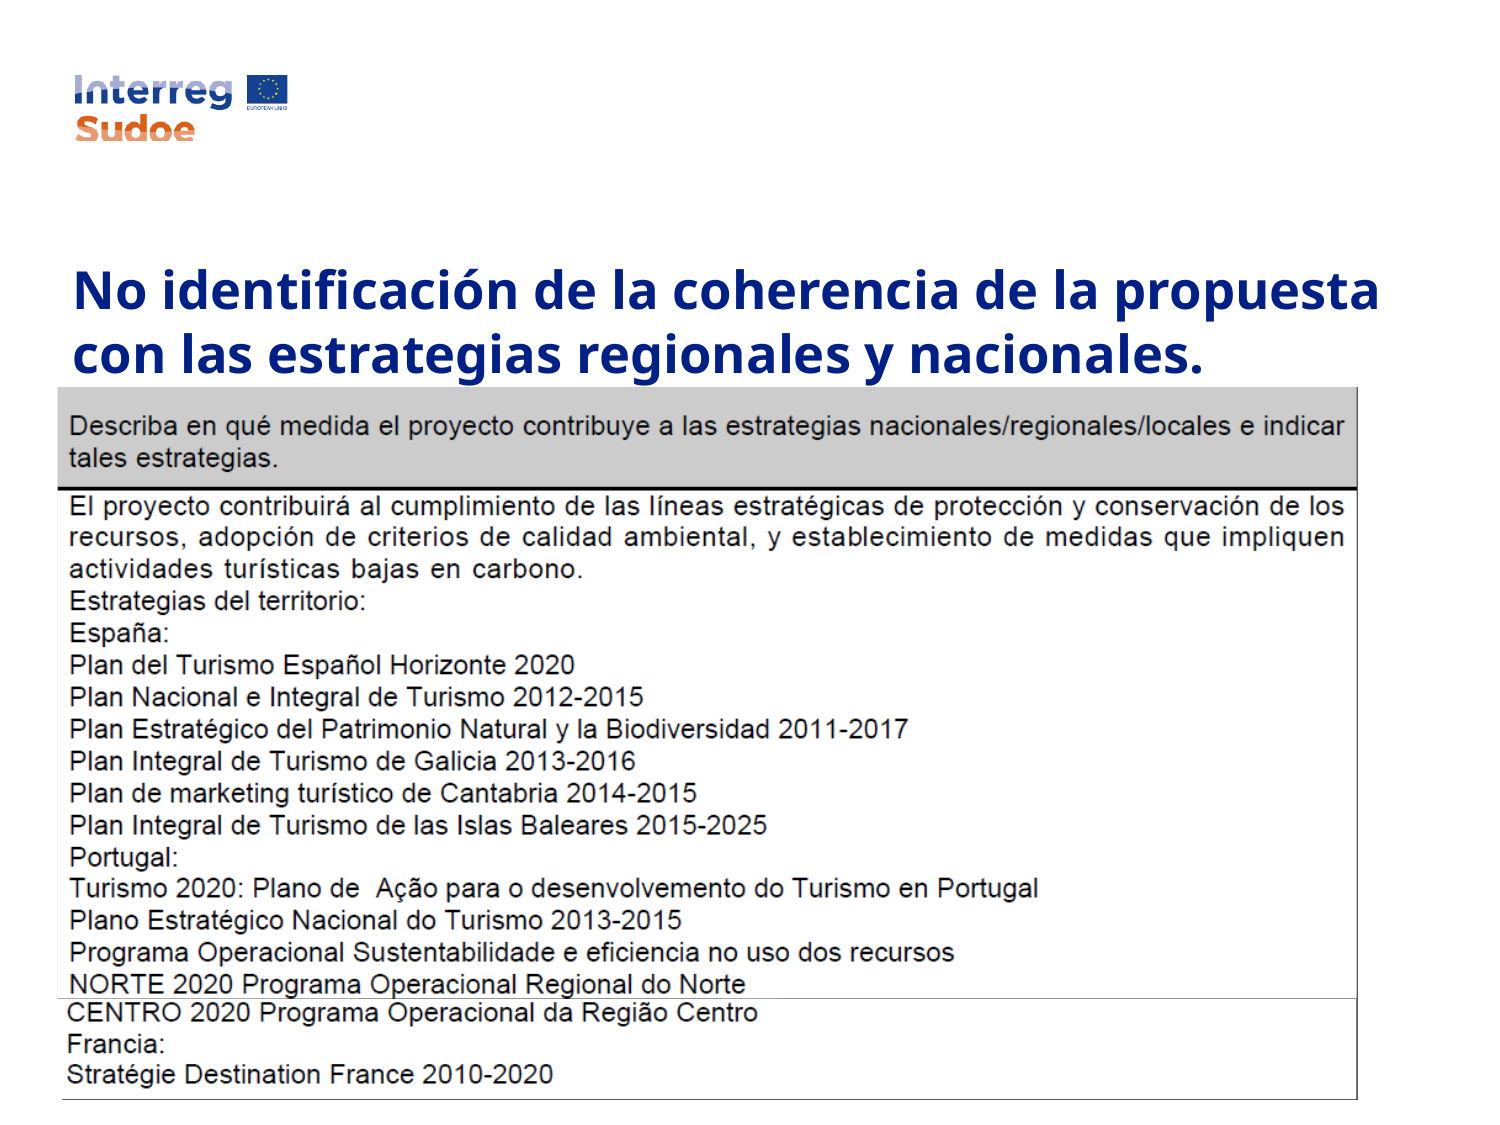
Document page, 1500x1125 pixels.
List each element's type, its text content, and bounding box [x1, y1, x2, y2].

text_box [57, 387, 1358, 1101]
title No identificación de la coherencia de la propuesta con las estrategias regionales y nacionales. [57, 249, 1438, 400]
